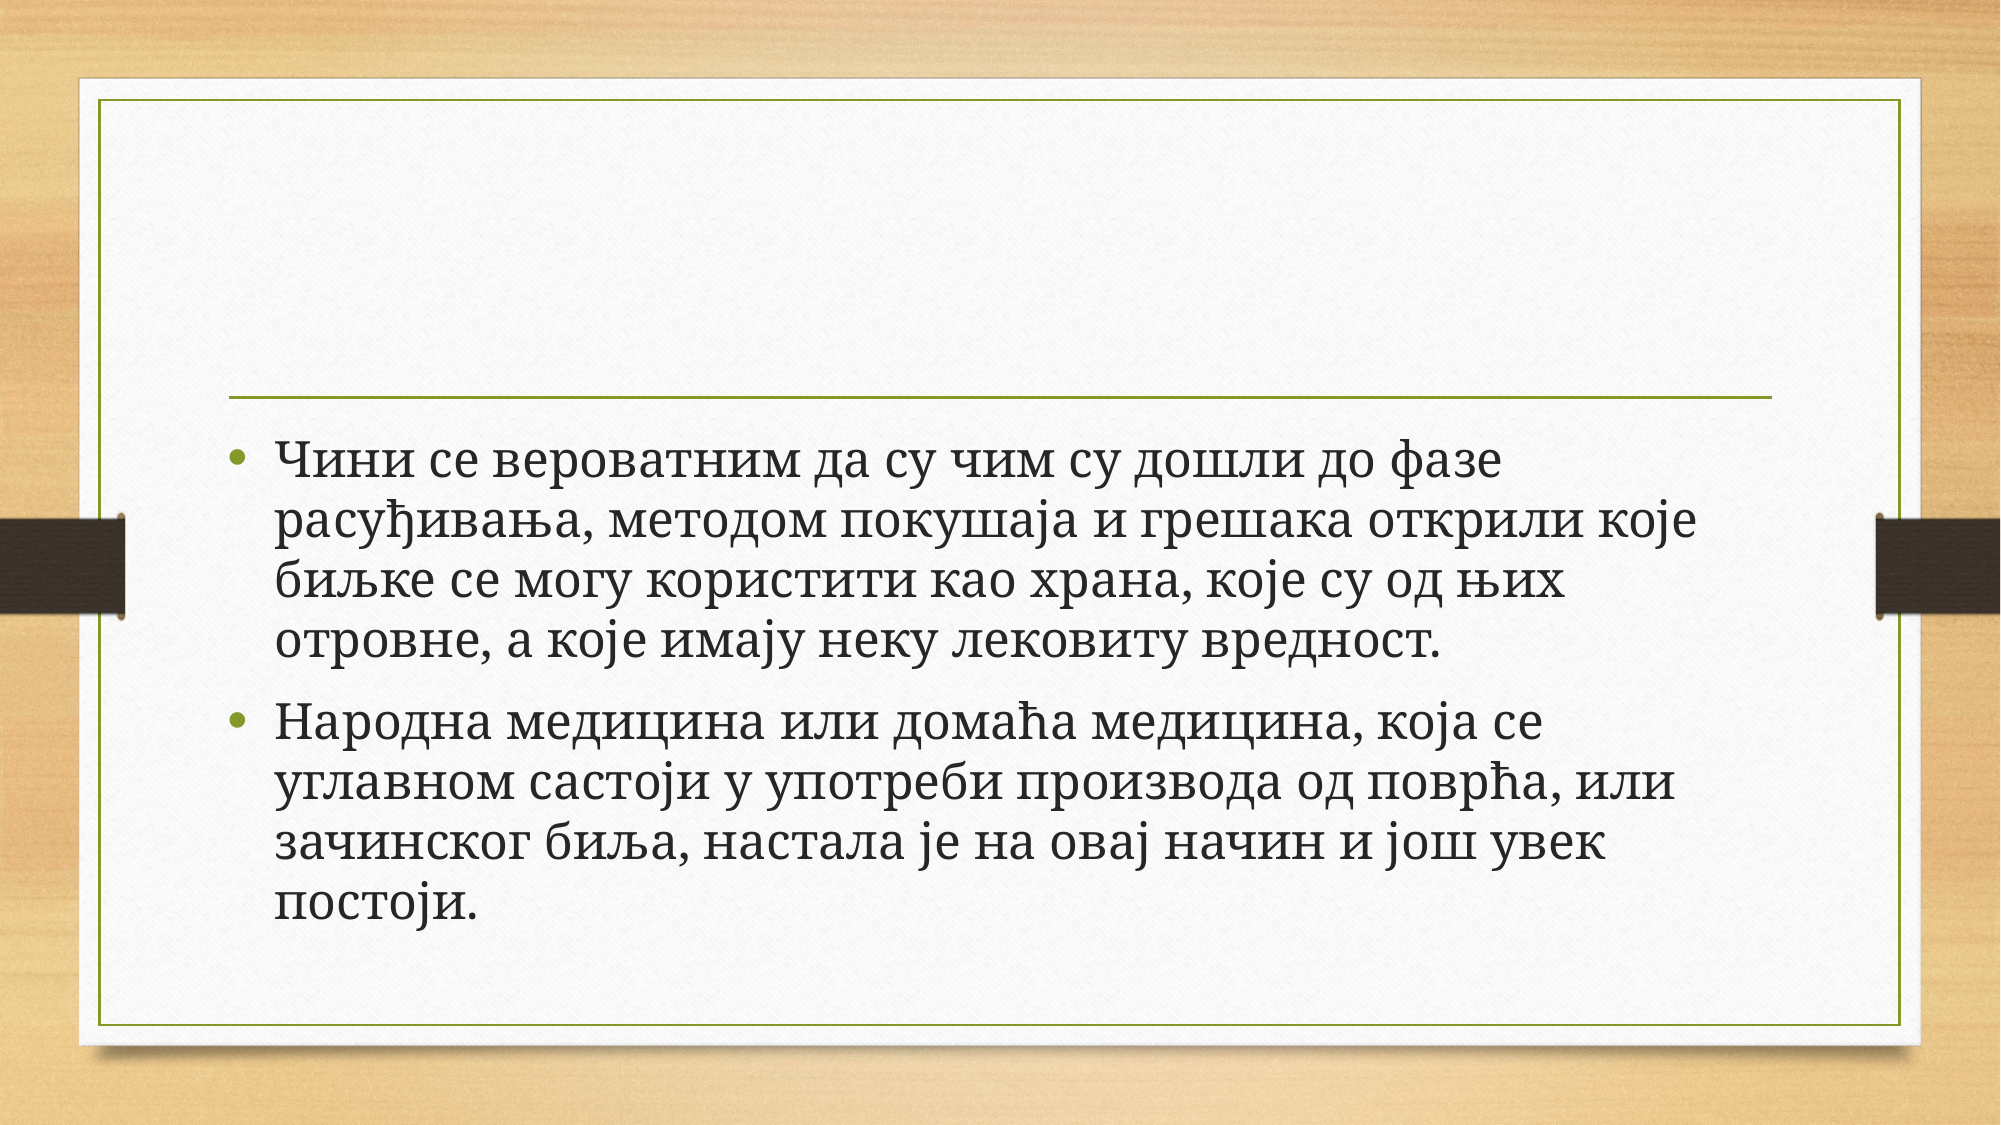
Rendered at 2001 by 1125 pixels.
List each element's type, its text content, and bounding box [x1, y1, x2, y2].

picture [0, 0, 2001, 1125]
list Чини се вероватним да су чим су дошли до фазе расуђивања, методом покушаја и грешака открили које биљке се могу користити као храна, које су од њих отровне, а које имају неку лековиту вредност. Народна медицина или домаћа медицина, која се углавном састоји у употреби производа од поврћа, или зачинског биља, настала је на овај начин и још увек постоји. [212, 419, 1788, 964]
